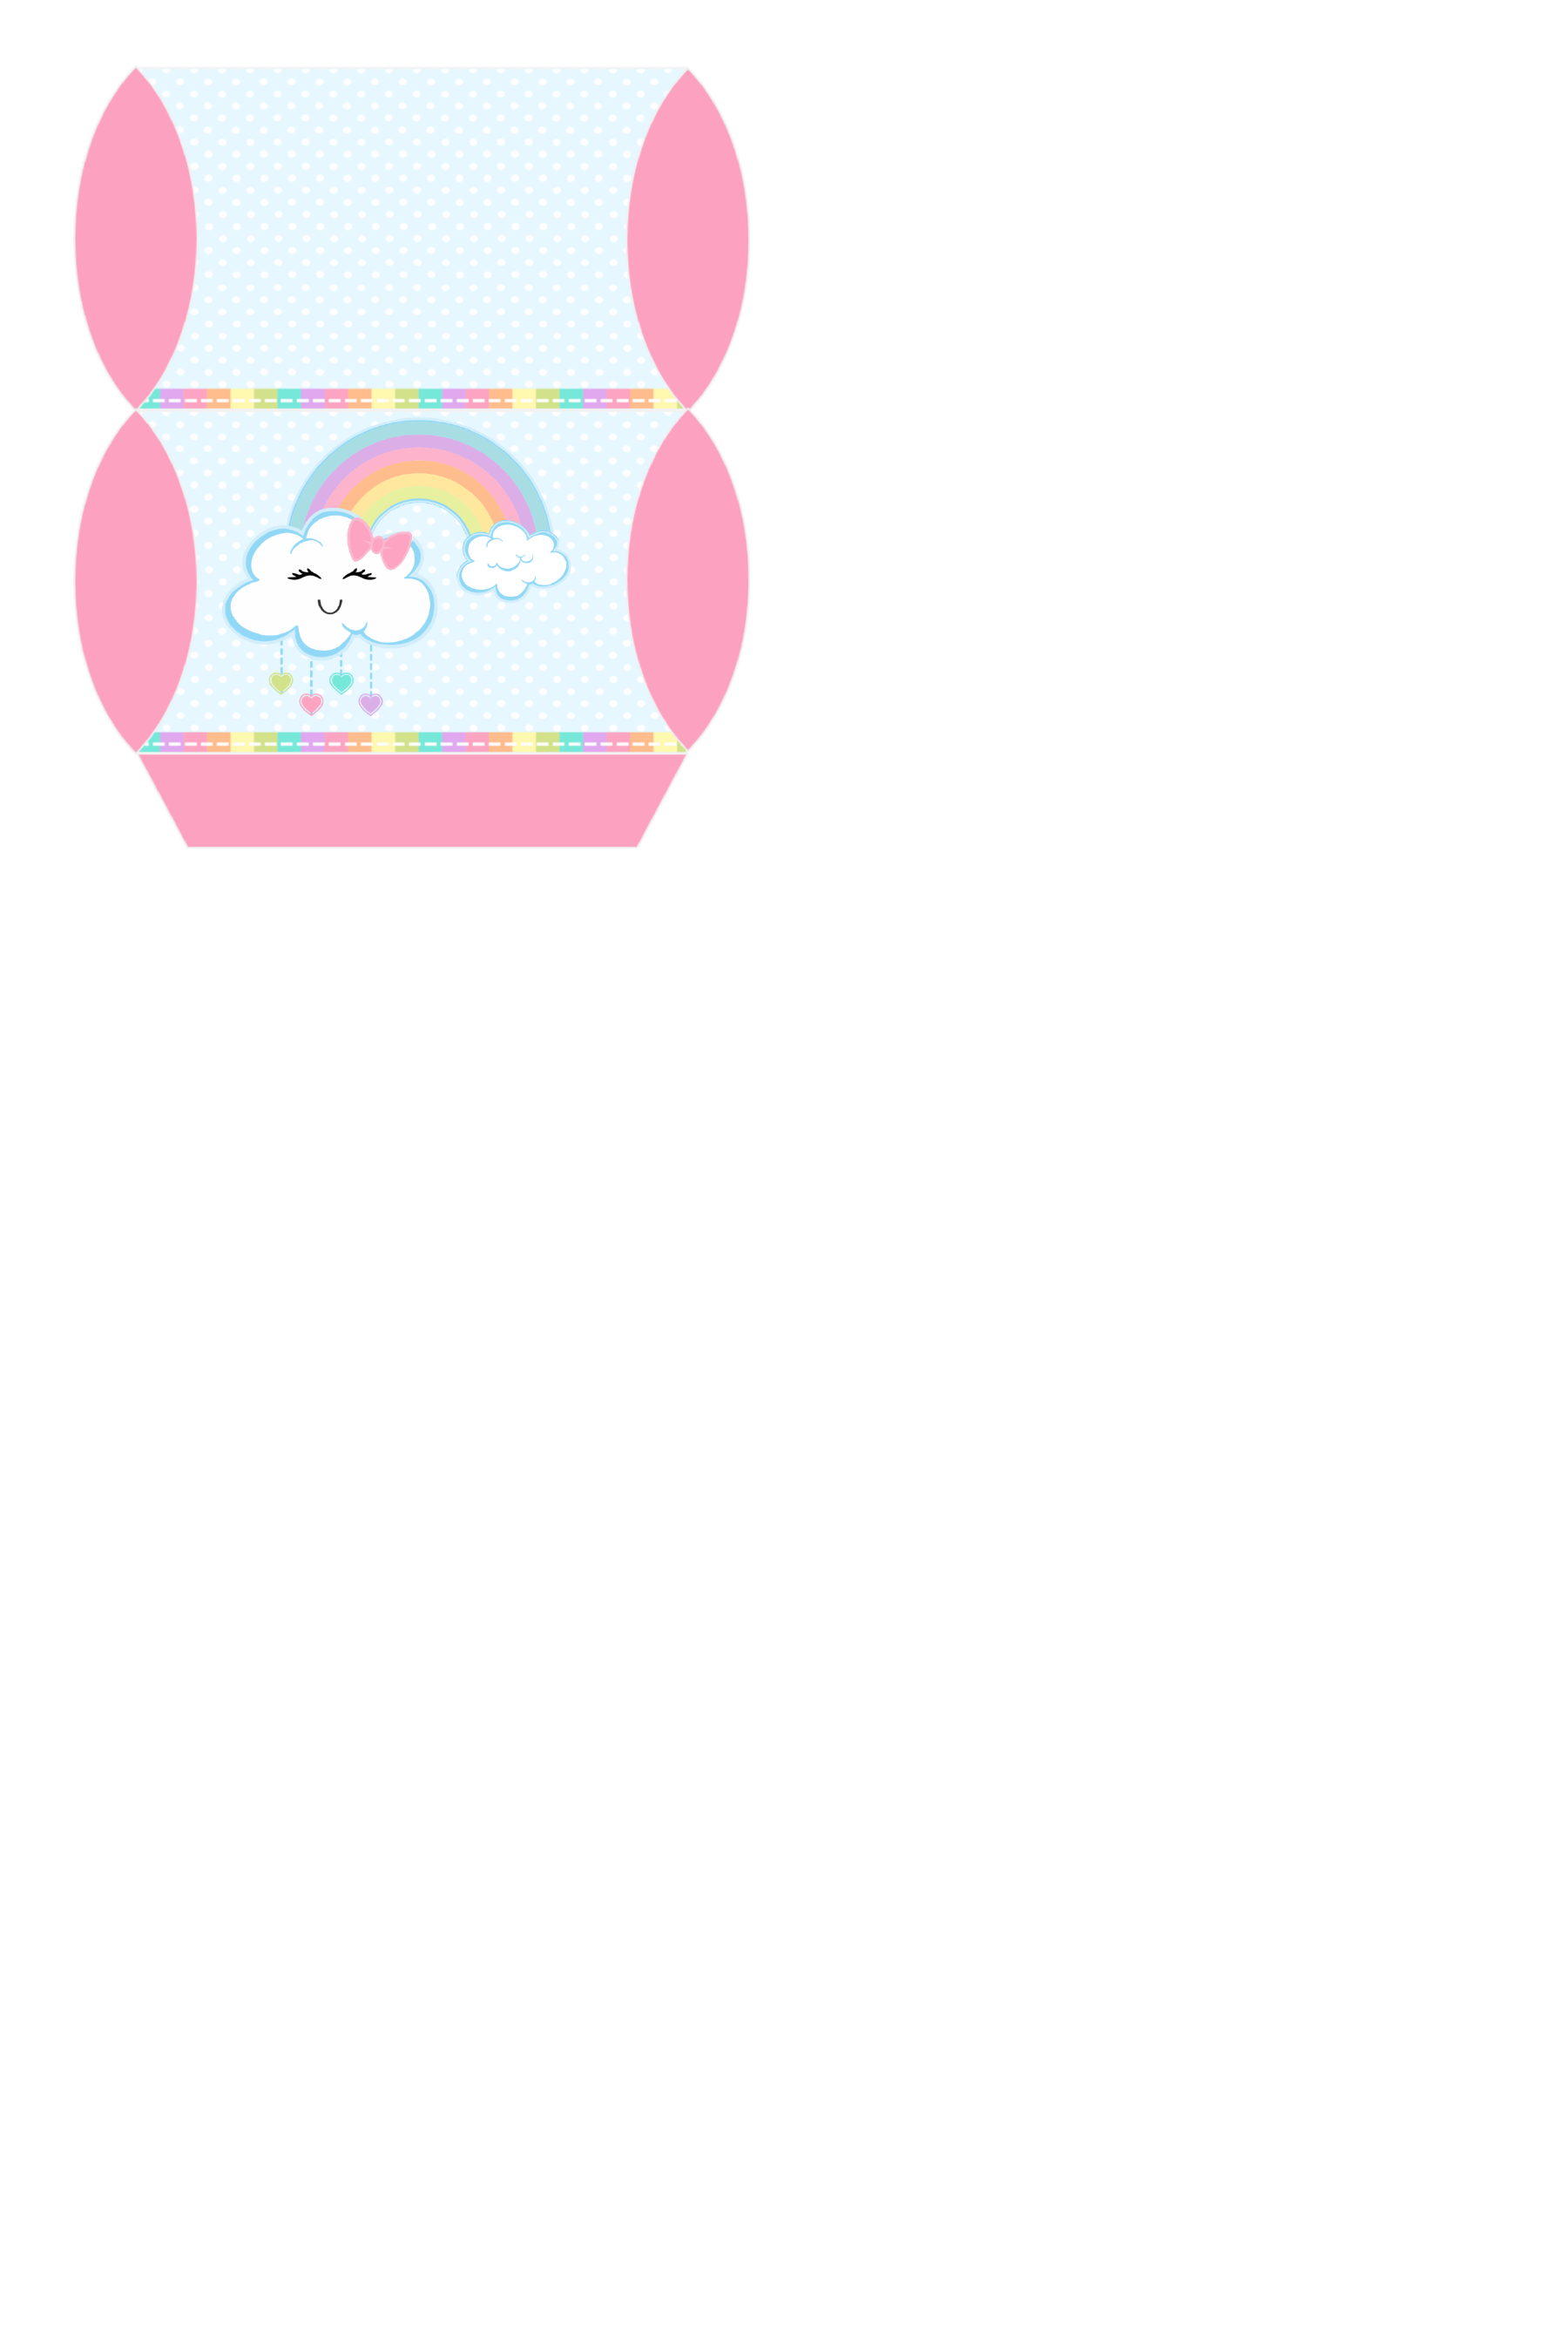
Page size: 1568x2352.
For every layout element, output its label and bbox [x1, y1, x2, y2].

picture [73, 64, 751, 848]
